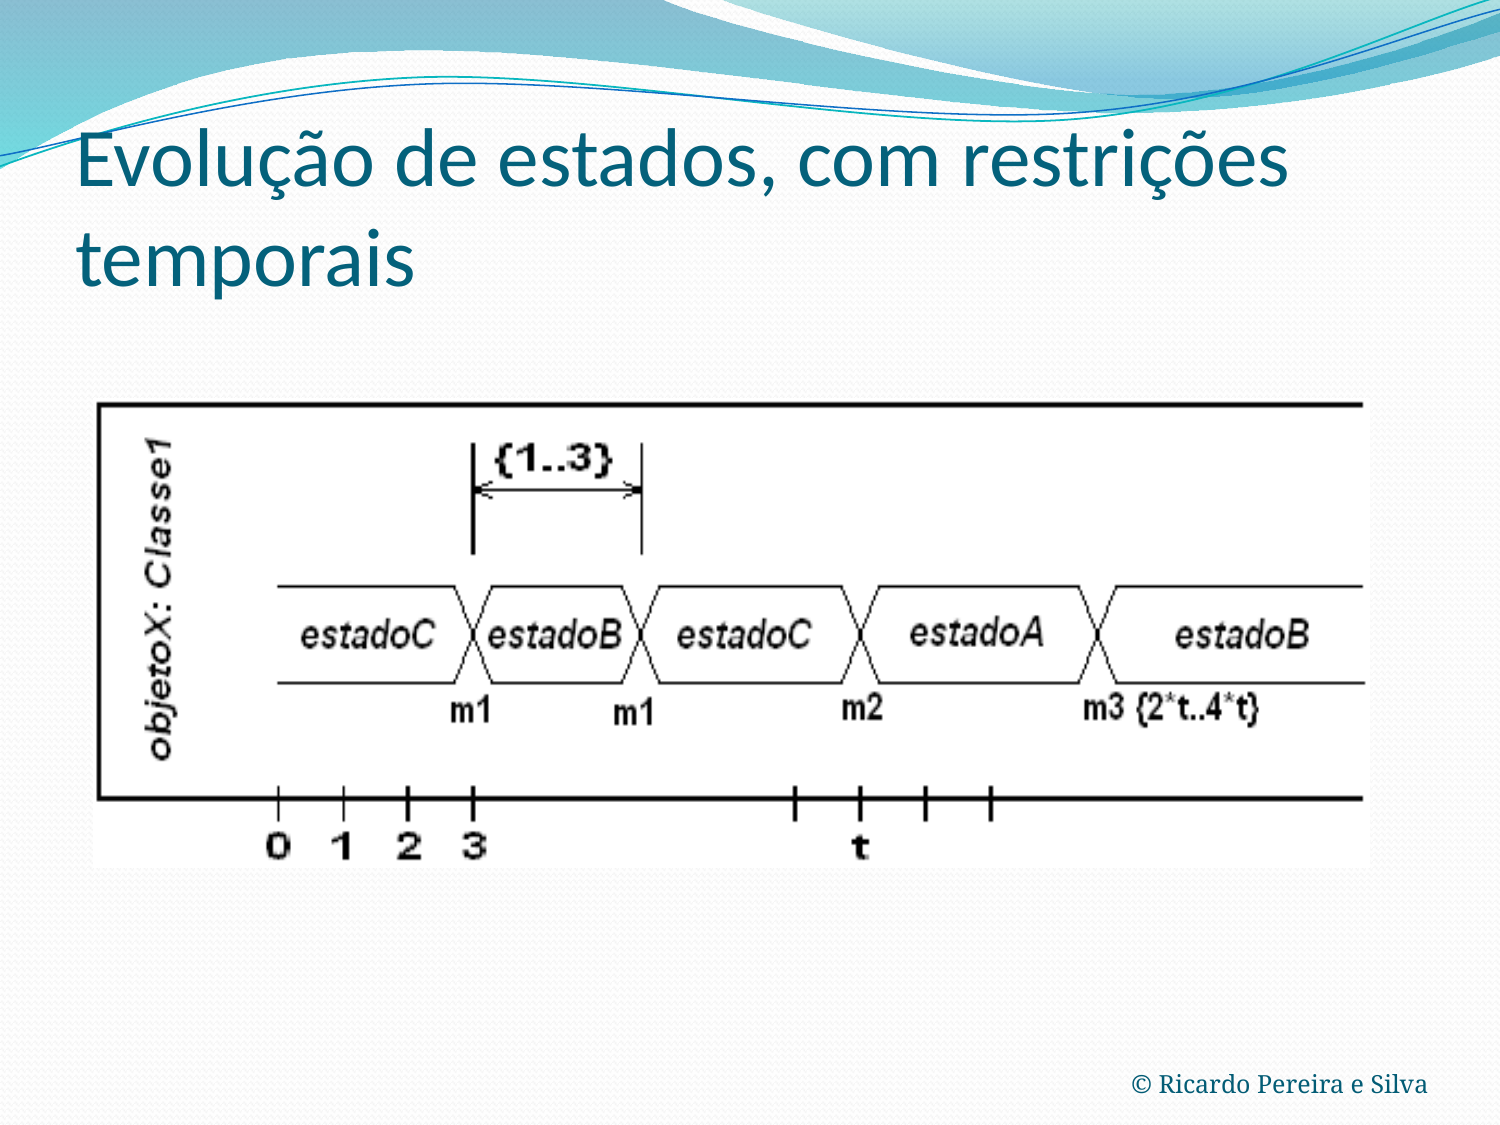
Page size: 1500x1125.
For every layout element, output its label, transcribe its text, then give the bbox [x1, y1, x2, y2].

title Evolução de estados, com restrições temporais [75, 115, 1425, 303]
picture [93, 398, 1370, 868]
footer © Ricardo Pereira e Silva [1101, 1042, 1429, 1103]
